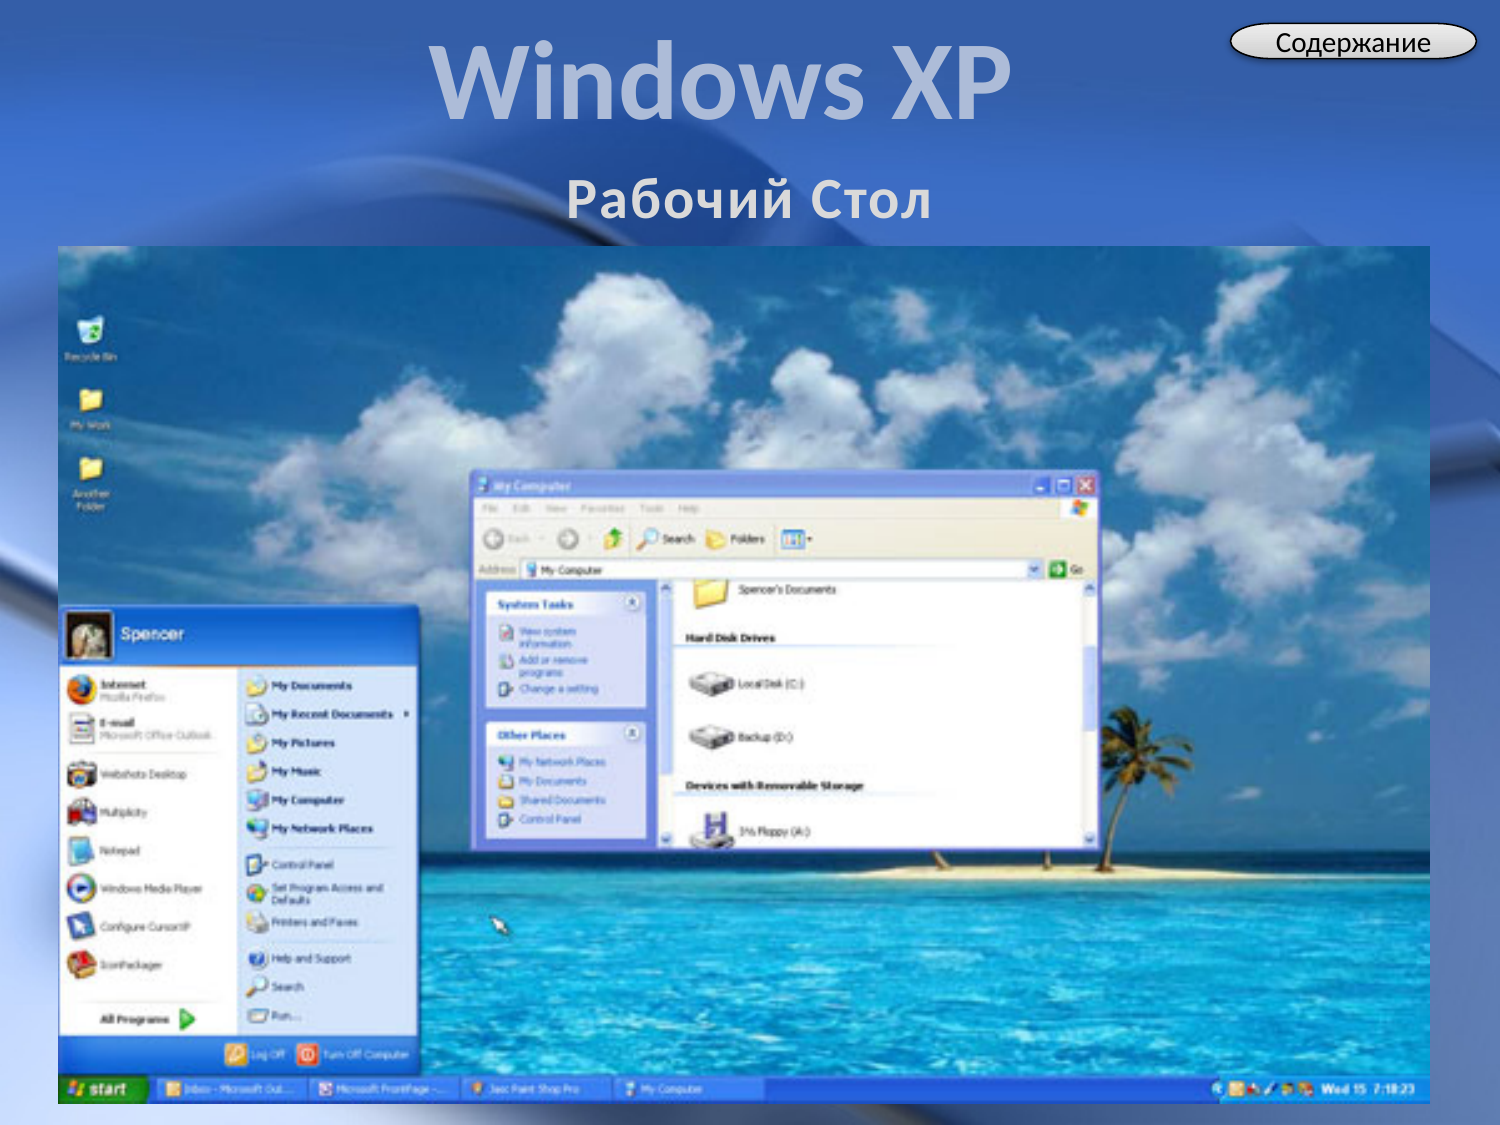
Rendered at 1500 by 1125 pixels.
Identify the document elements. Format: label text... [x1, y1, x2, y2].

text_box Рабочий Стол [0, 152, 1500, 238]
text_box Содержание [1229, 22, 1478, 60]
picture [0, 0, 1500, 152]
text_box Windows XP [413, 0, 1029, 150]
picture [0, 238, 1500, 1125]
